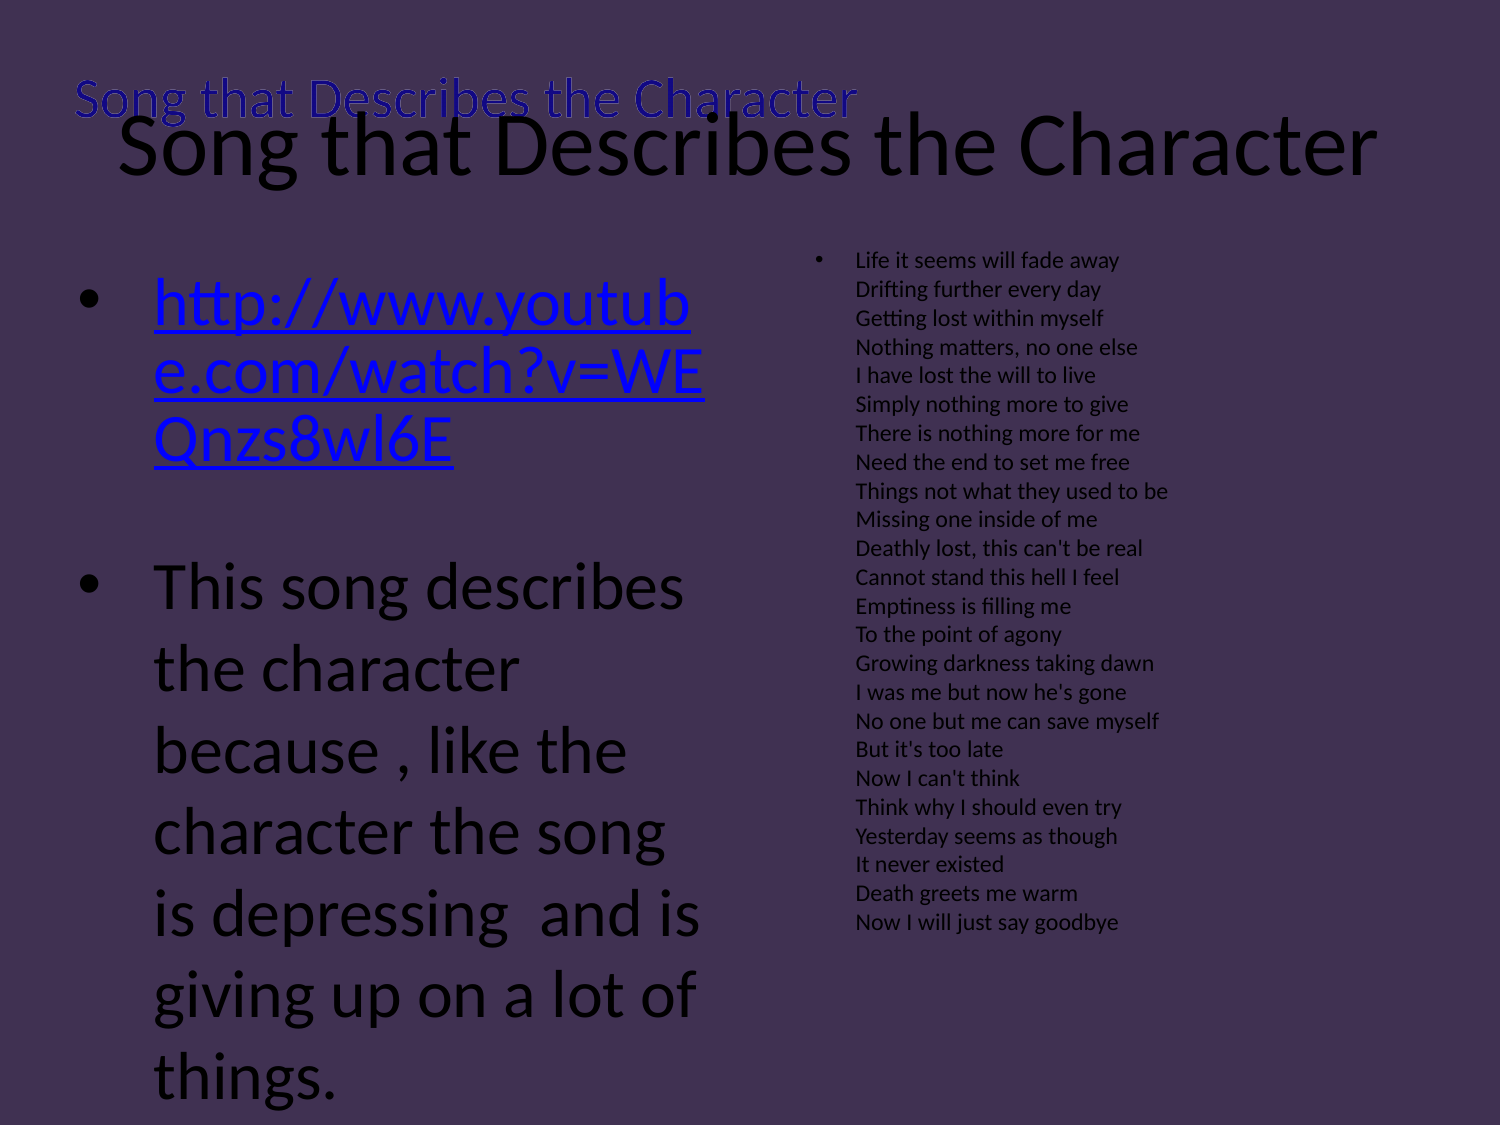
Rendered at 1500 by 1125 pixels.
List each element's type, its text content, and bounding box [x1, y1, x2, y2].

list Life it seems will fade away Drifting further every day Getting lost within myself Nothing matters, no one else I have lost the will to live Simply nothing more to give There is nothing more for me Need the end to set me free Things not what they used to be Missing one inside of me Deathly lost, this can't be real Cannot stand this hell I feel Emptiness is filling me To the point of agony Growing darkness taking dawn I was me but now he's gone No one but me can save myself But it's too late Now I can't think Think why I should even try Yesterday seems as though It never existed Death greets me warm Now I will just say goodbye [799, 237, 1463, 981]
list http://www.youtube.com/watch?v=WEQnzs8wl6E This song describes the character because , like the character the song is depressing and is giving up on a lot of things. [62, 249, 726, 993]
title Song that Describes the Character [74, 44, 1426, 233]
